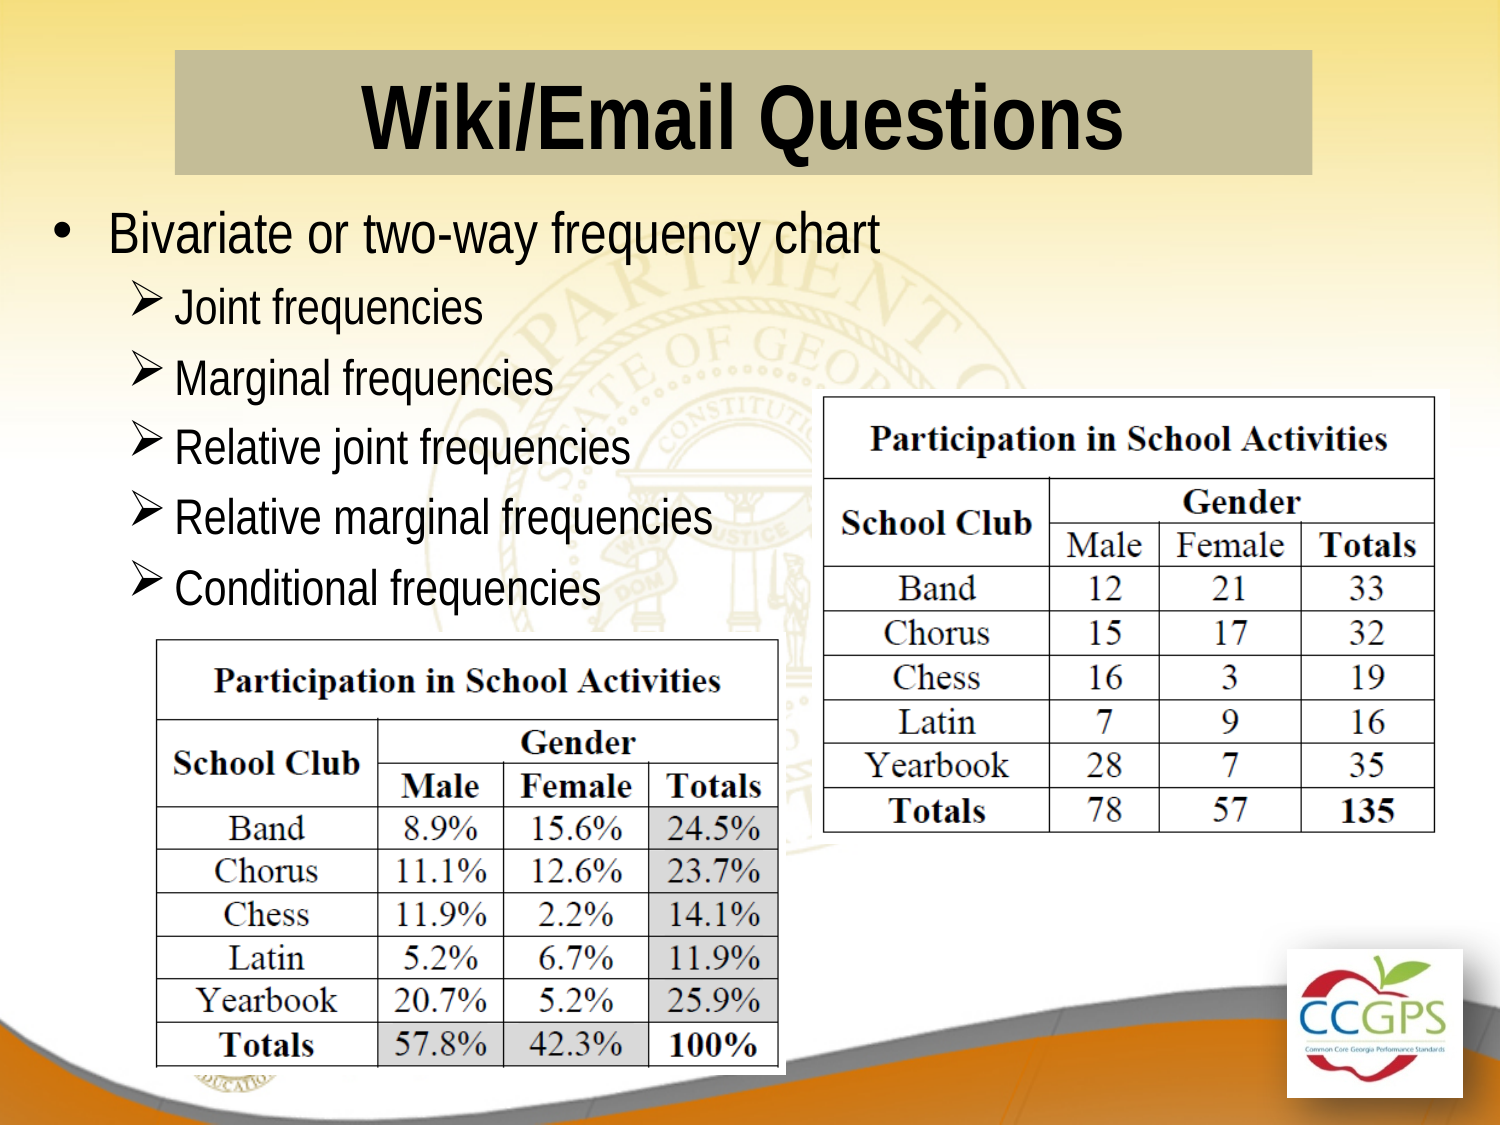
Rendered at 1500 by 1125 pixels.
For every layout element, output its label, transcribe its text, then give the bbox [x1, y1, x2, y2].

list Bivariate or two-way frequency chart Joint frequencies Marginal frequencies Relative joint frequencies Relative marginal frequencies Conditional frequencies [37, 187, 1463, 1001]
title Wiki/Email Questions [174, 49, 1313, 176]
picture [0, 0, 1500, 1125]
